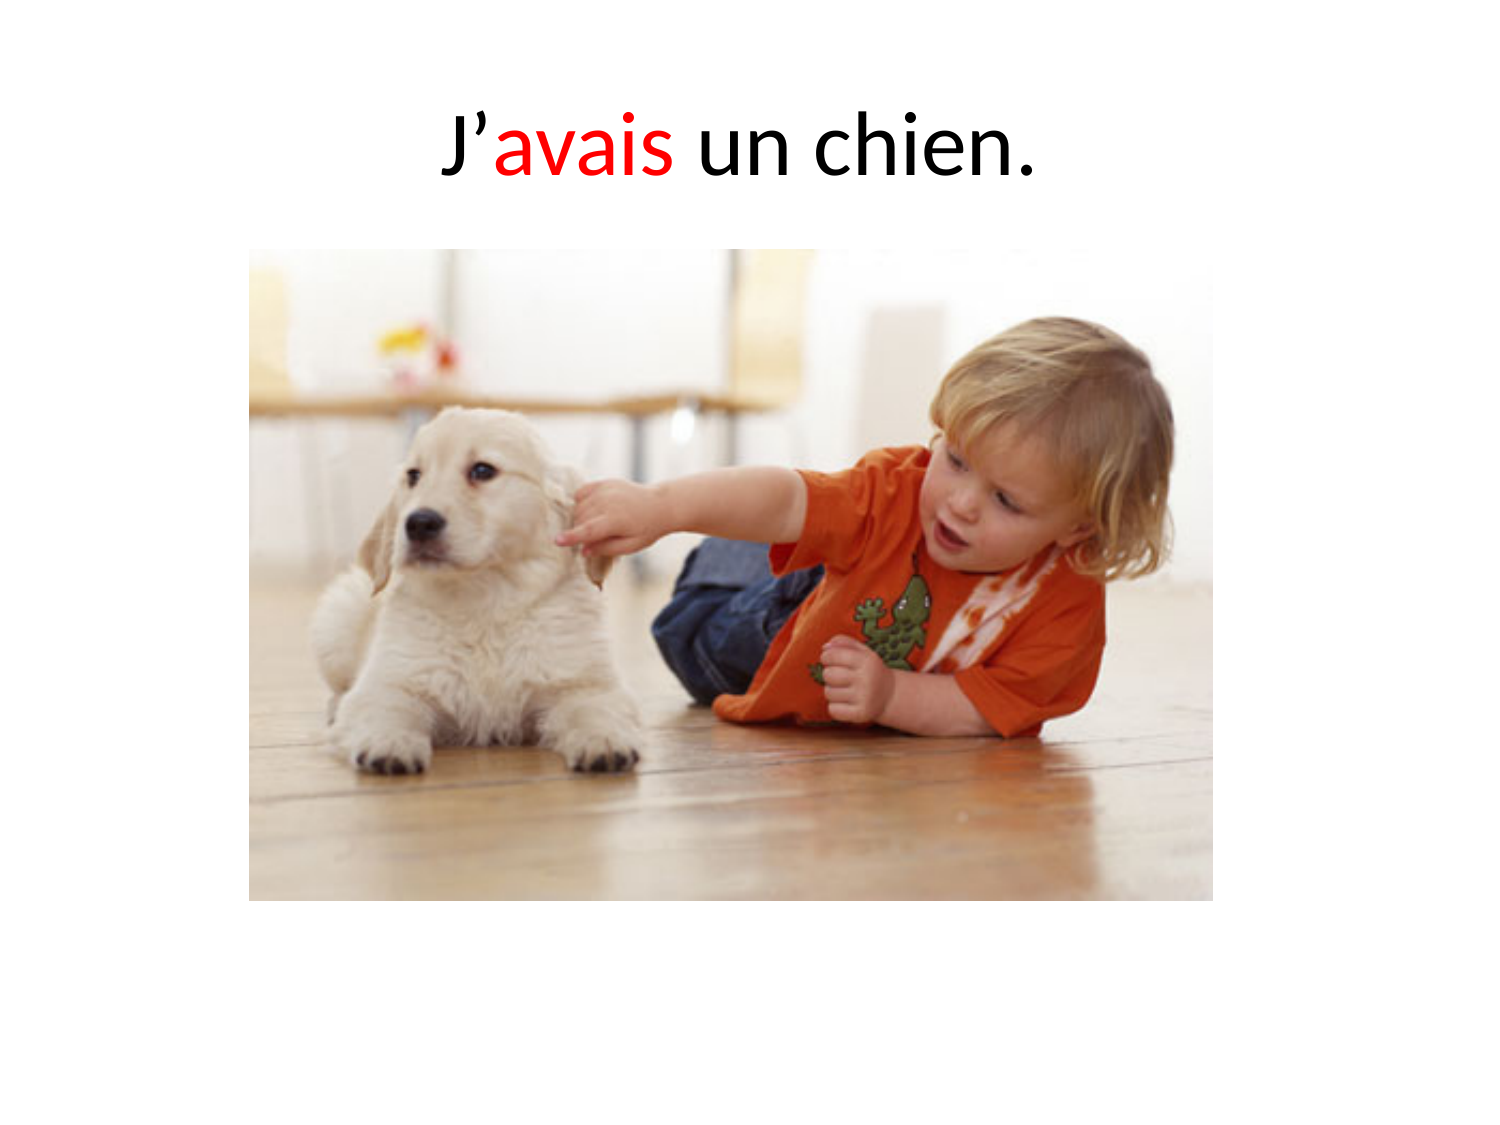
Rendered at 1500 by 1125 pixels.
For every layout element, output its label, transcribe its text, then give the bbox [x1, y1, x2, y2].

picture [249, 249, 1213, 901]
title J’avais un chien. [75, 45, 1425, 233]
